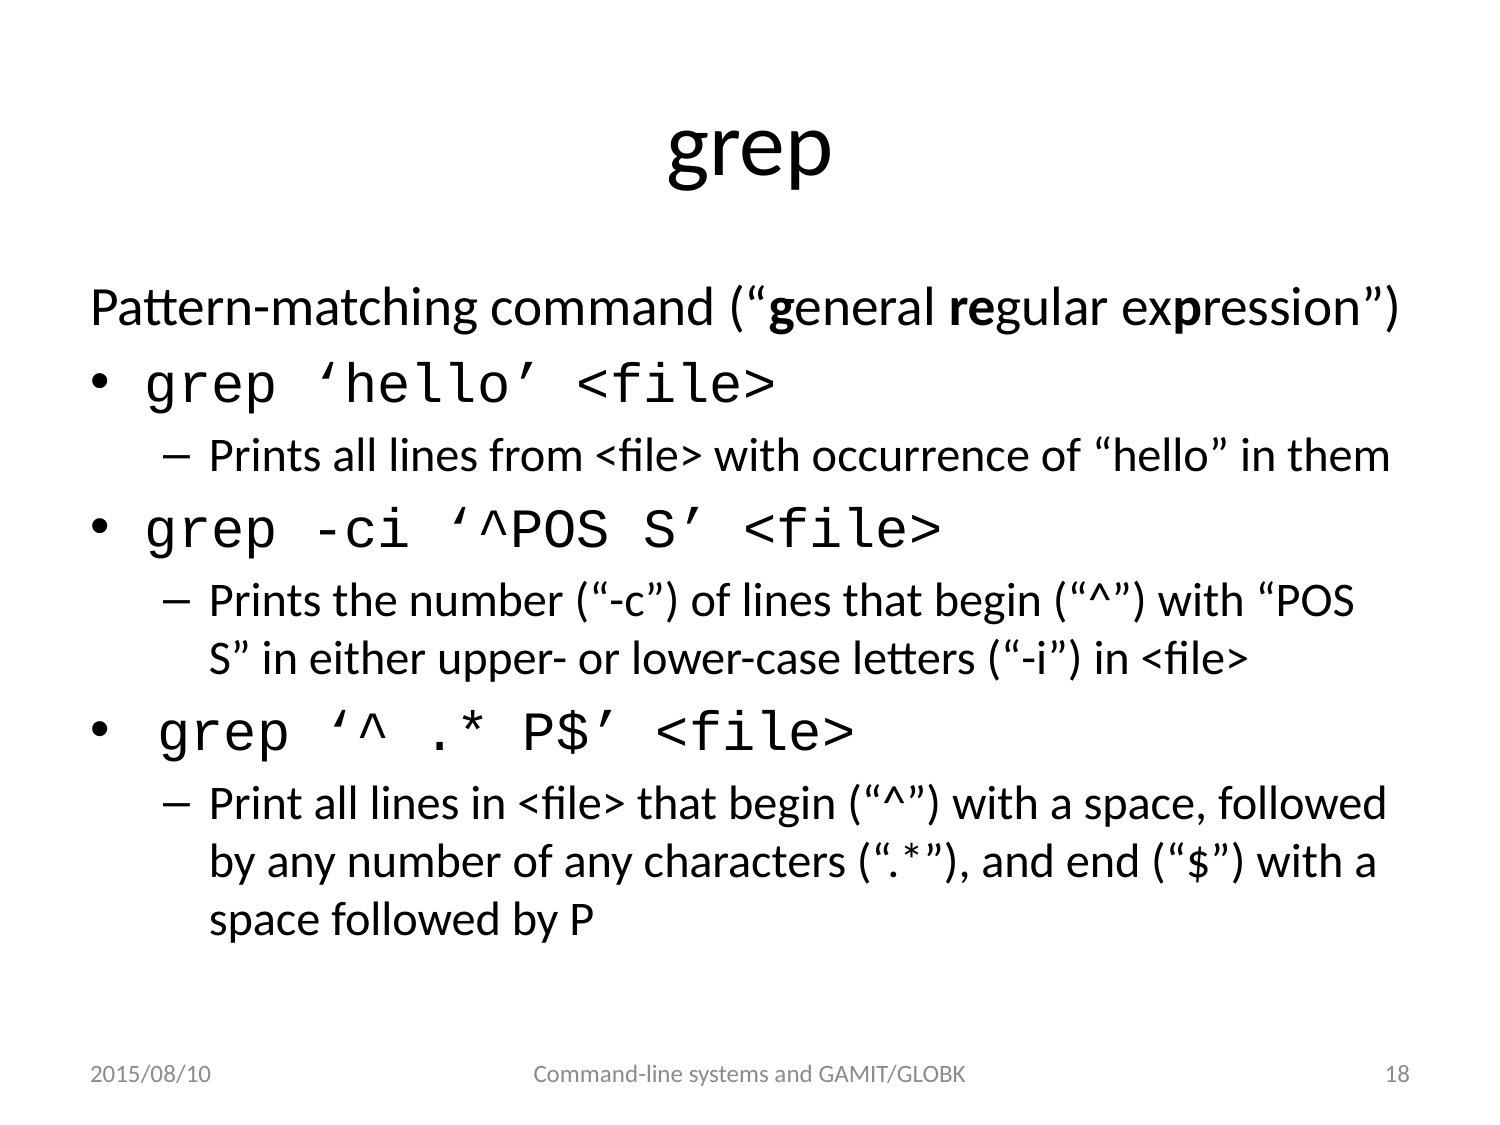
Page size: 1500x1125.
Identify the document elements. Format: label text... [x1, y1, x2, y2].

title grep [75, 45, 1425, 233]
footer Command-line systems and GAMIT/GLOBK [512, 1042, 988, 1103]
slide_number 18 [1074, 1042, 1425, 1103]
list Pattern-matching command (“general regular expression”) grep ‘hello’ <file> Prints all lines from <file> with occurrence of “hello” in them grep -ci ‘^POS S’ <file> Prints the number (“-c”) of lines that begin (“^”) with “POS S” in either upper- or lower-case letters (“-i”) in <file> grep ‘^ .* P$’ <file> Print all lines in <file> that begin (“^”) with a space, followed by any number of any characters (“.*”), and end (“$”) with a space followed by P [75, 262, 1425, 1005]
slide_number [75, 1042, 425, 1103]
